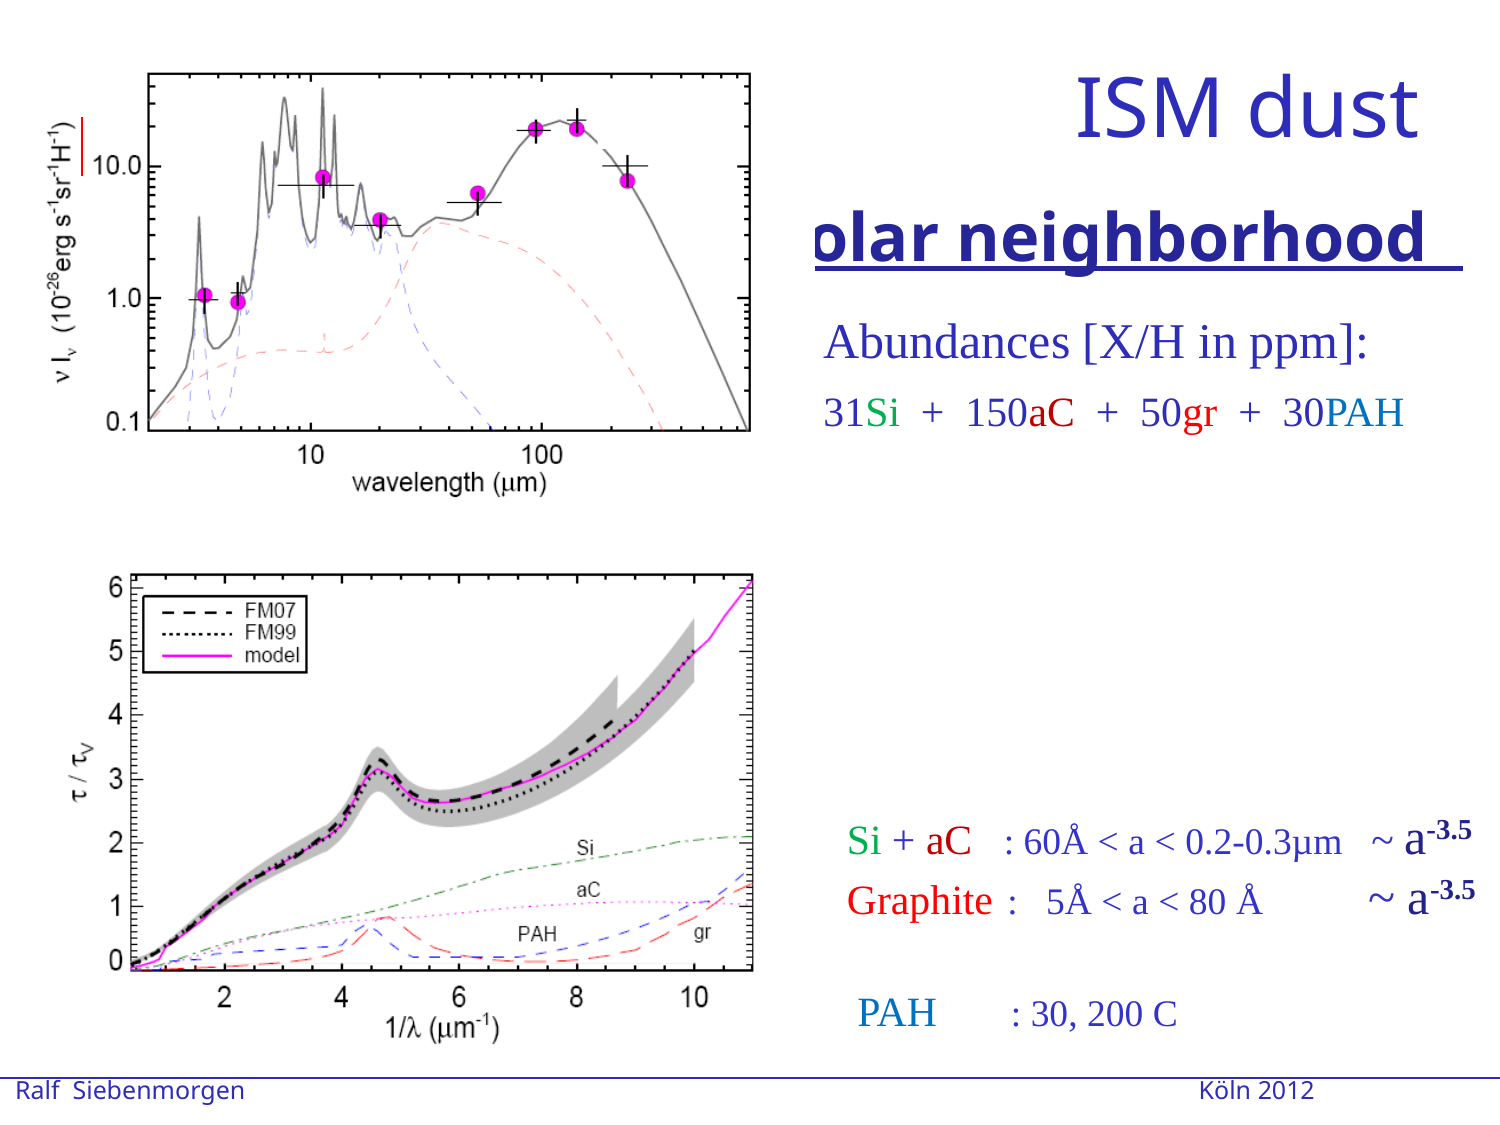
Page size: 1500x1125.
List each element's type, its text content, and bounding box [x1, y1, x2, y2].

text_box Si + aC : 60Å < a < 0.2-0.3µm ~ a-3.5 Graphite : 5Å < a < 80 Å ~ a-3.5 PAH : 30, 200 C [832, 796, 1500, 1042]
picture [0, 34, 815, 528]
picture [37, 538, 809, 1067]
title ISM dust solar neighborhood [726, 0, 1478, 279]
text_box Abundances [X/H in ppm]: 31Si + 150aC + 50gr + 30PAH [818, 280, 1500, 443]
